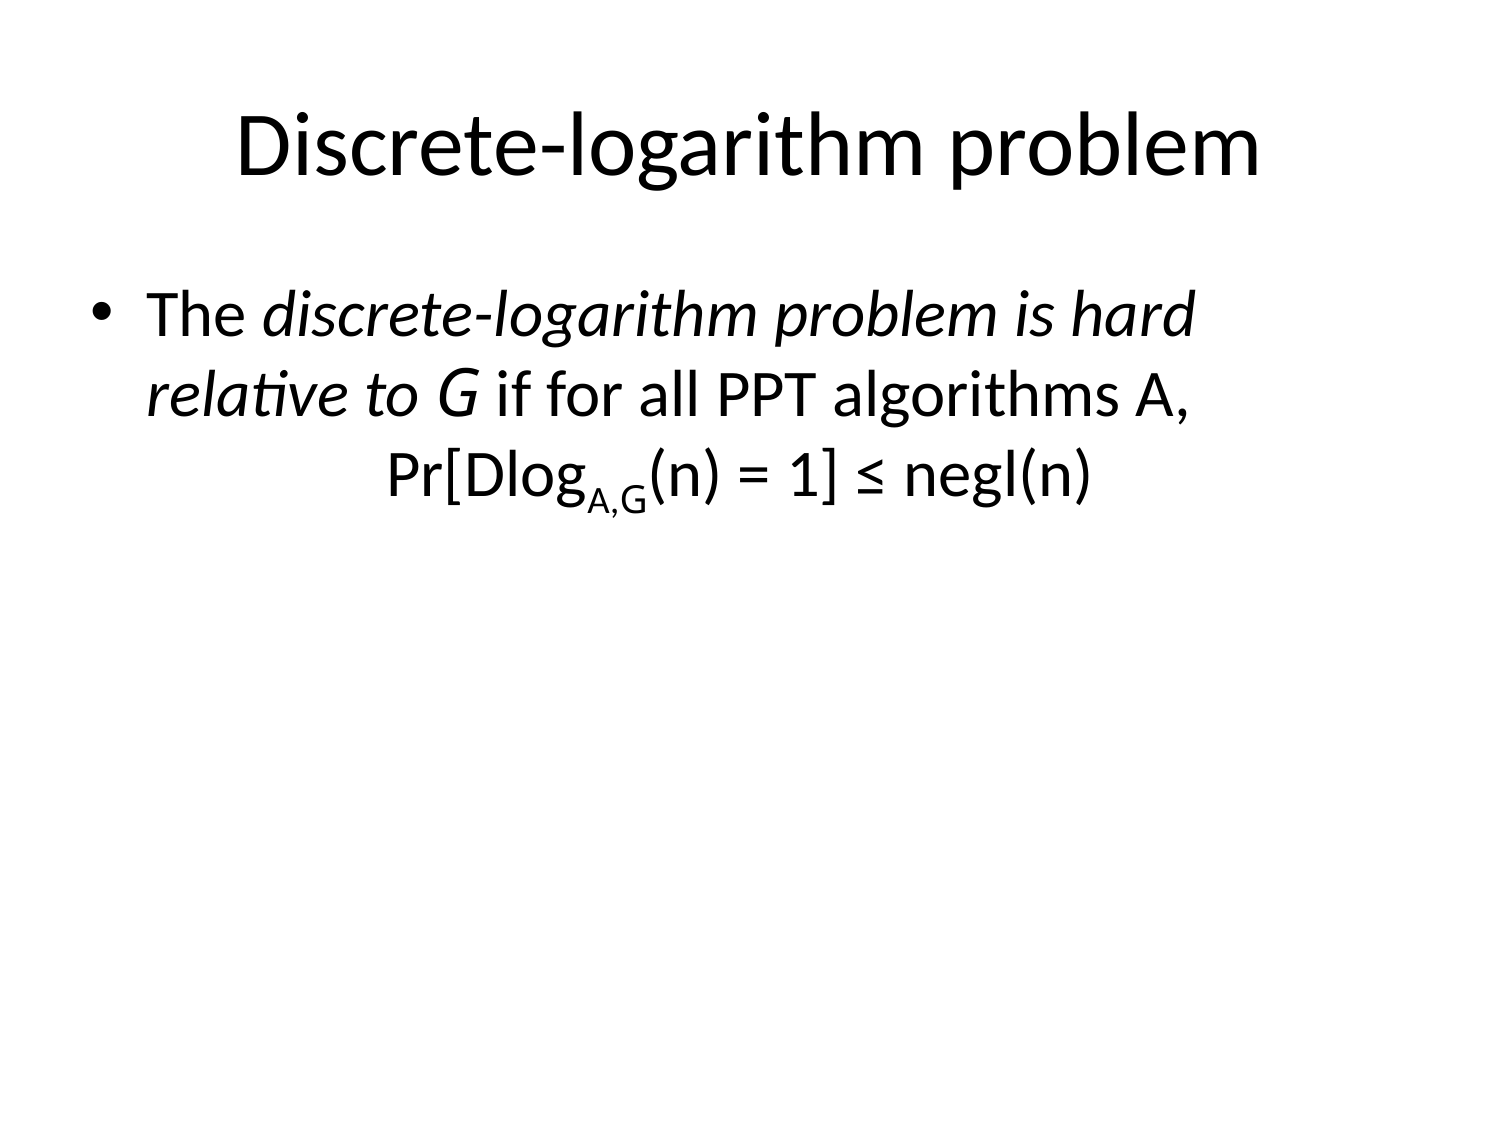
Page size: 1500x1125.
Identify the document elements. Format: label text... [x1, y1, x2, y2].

title Discrete-logarithm problem [75, 45, 1425, 233]
list The discrete-logarithm problem is hard relative to G if for all PPT algorithms A, Pr[DlogA,G(n) = 1] ≤ negl(n) [75, 262, 1425, 1005]
